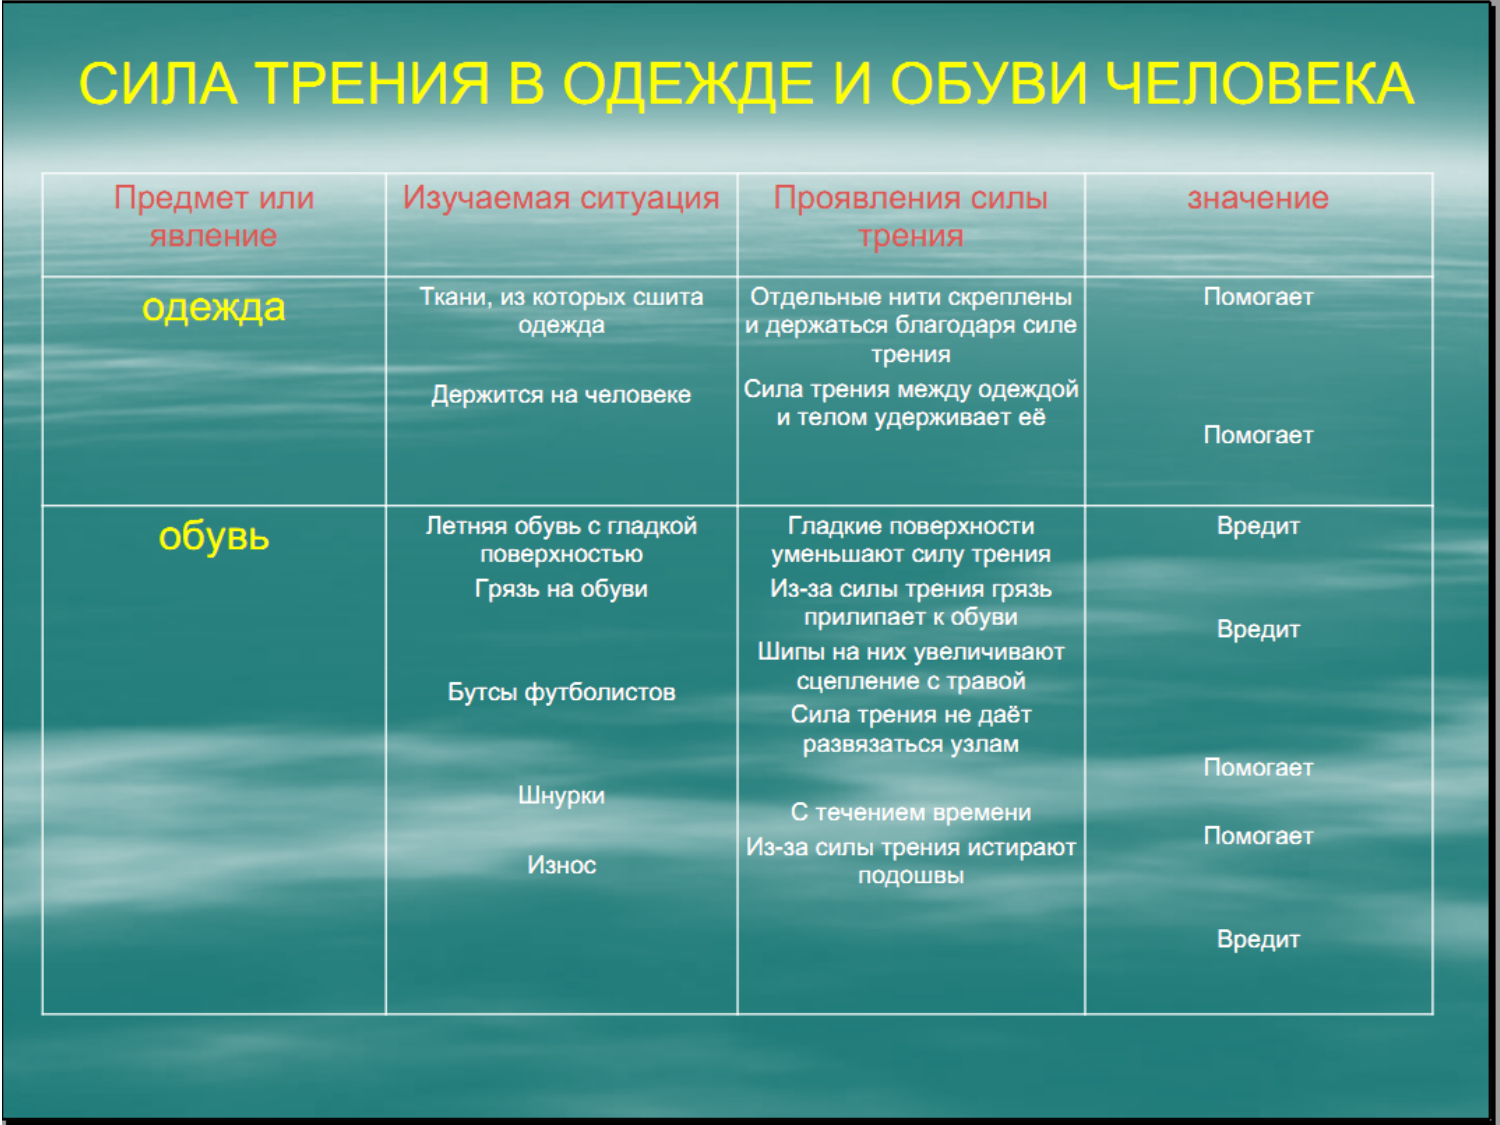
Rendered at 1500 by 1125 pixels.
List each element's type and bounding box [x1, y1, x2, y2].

list [1, 0, 1500, 1125]
